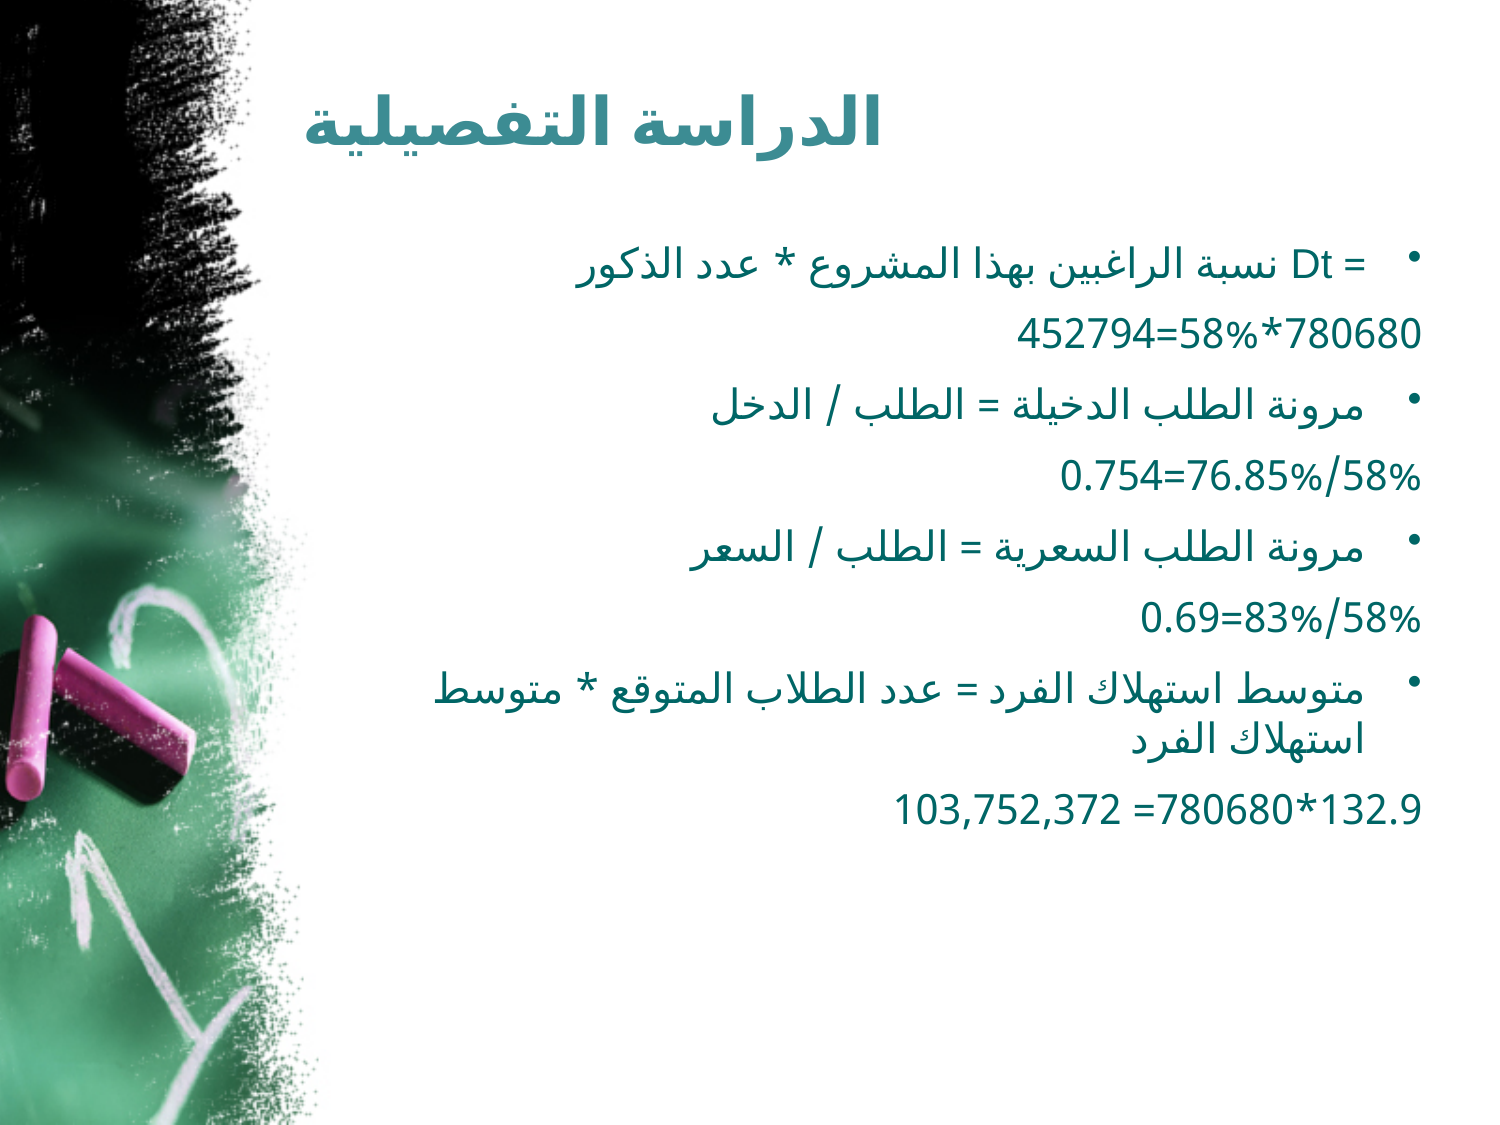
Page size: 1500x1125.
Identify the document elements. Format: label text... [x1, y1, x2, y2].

title الدراسة التفصيلية [287, 50, 1438, 188]
picture [0, 0, 1500, 1125]
list = Dt نسبة الراغبين بهذا المشروع * عدد الذكور 780680*58%=452794 مرونة الطلب الدخيلة = الطلب / الدخل 58%/76.85%=0.754 مرونة الطلب السعرية = الطلب / السعر 58%/83%=0.69 متوسط استهلاك الفرد = عدد الطلاب المتوقع * متوسط استهلاك الفرد 132.9*780680= 103,752,372 [287, 228, 1438, 979]
